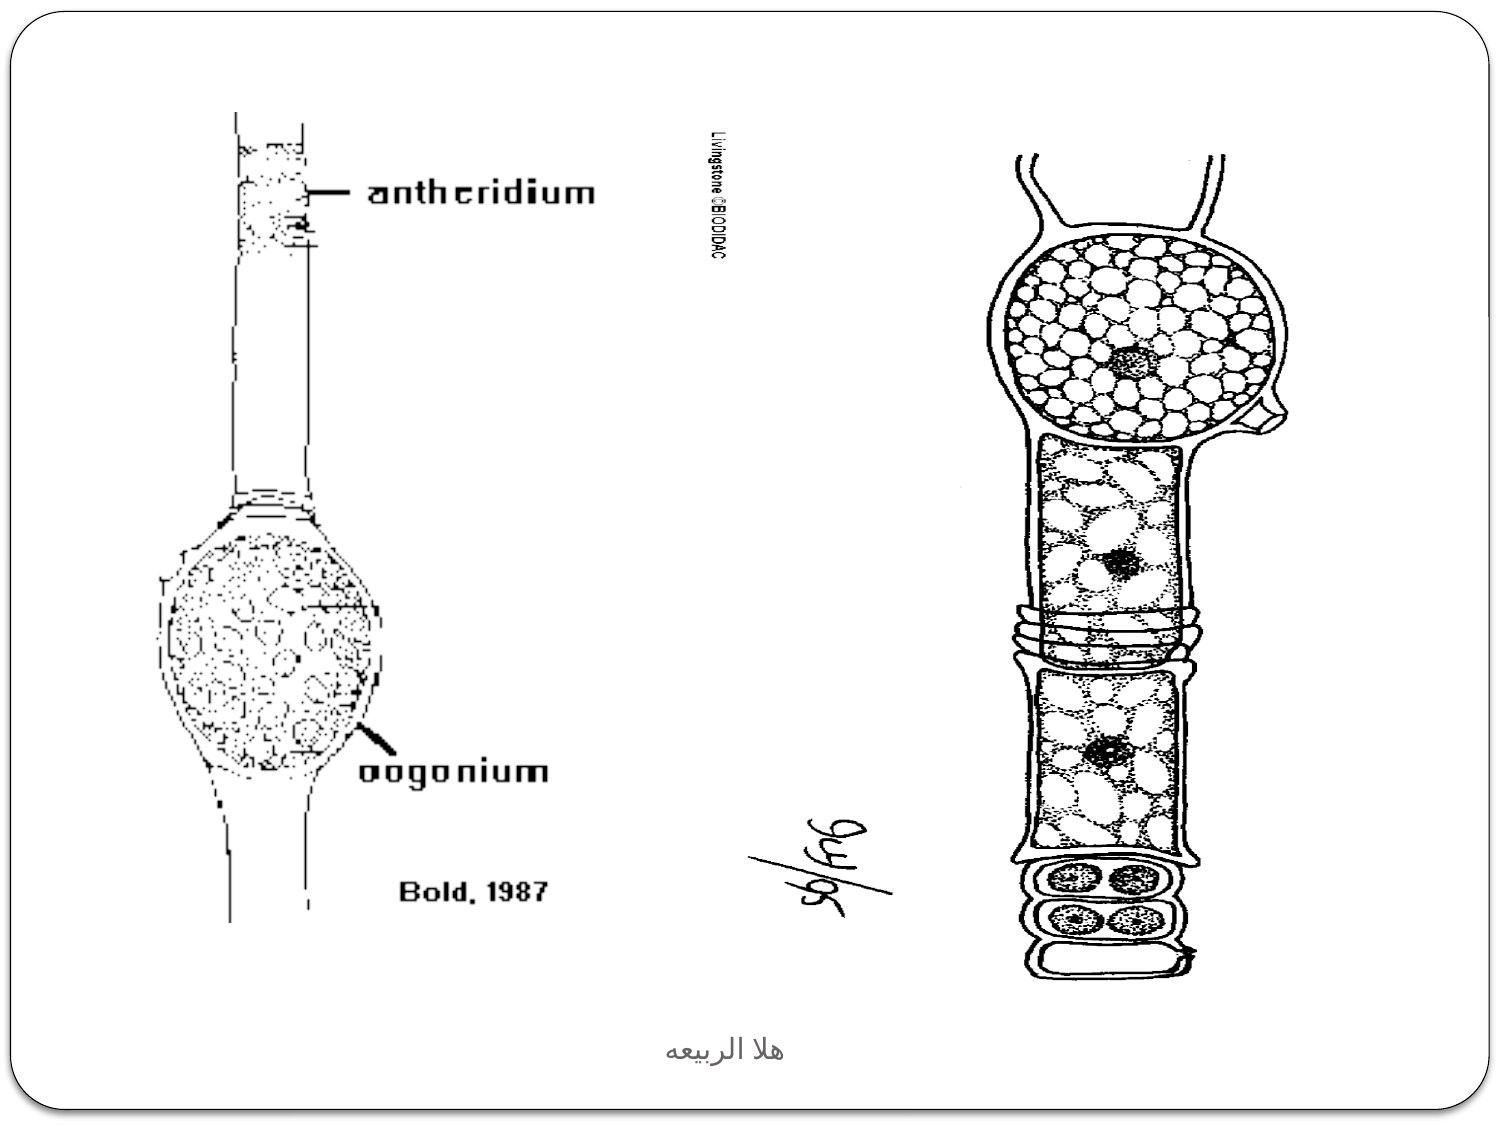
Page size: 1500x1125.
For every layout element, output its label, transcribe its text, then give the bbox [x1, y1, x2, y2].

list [124, 112, 605, 923]
picture [571, 126, 1460, 1013]
footer هلا الربيعه [150, 1012, 800, 1088]
